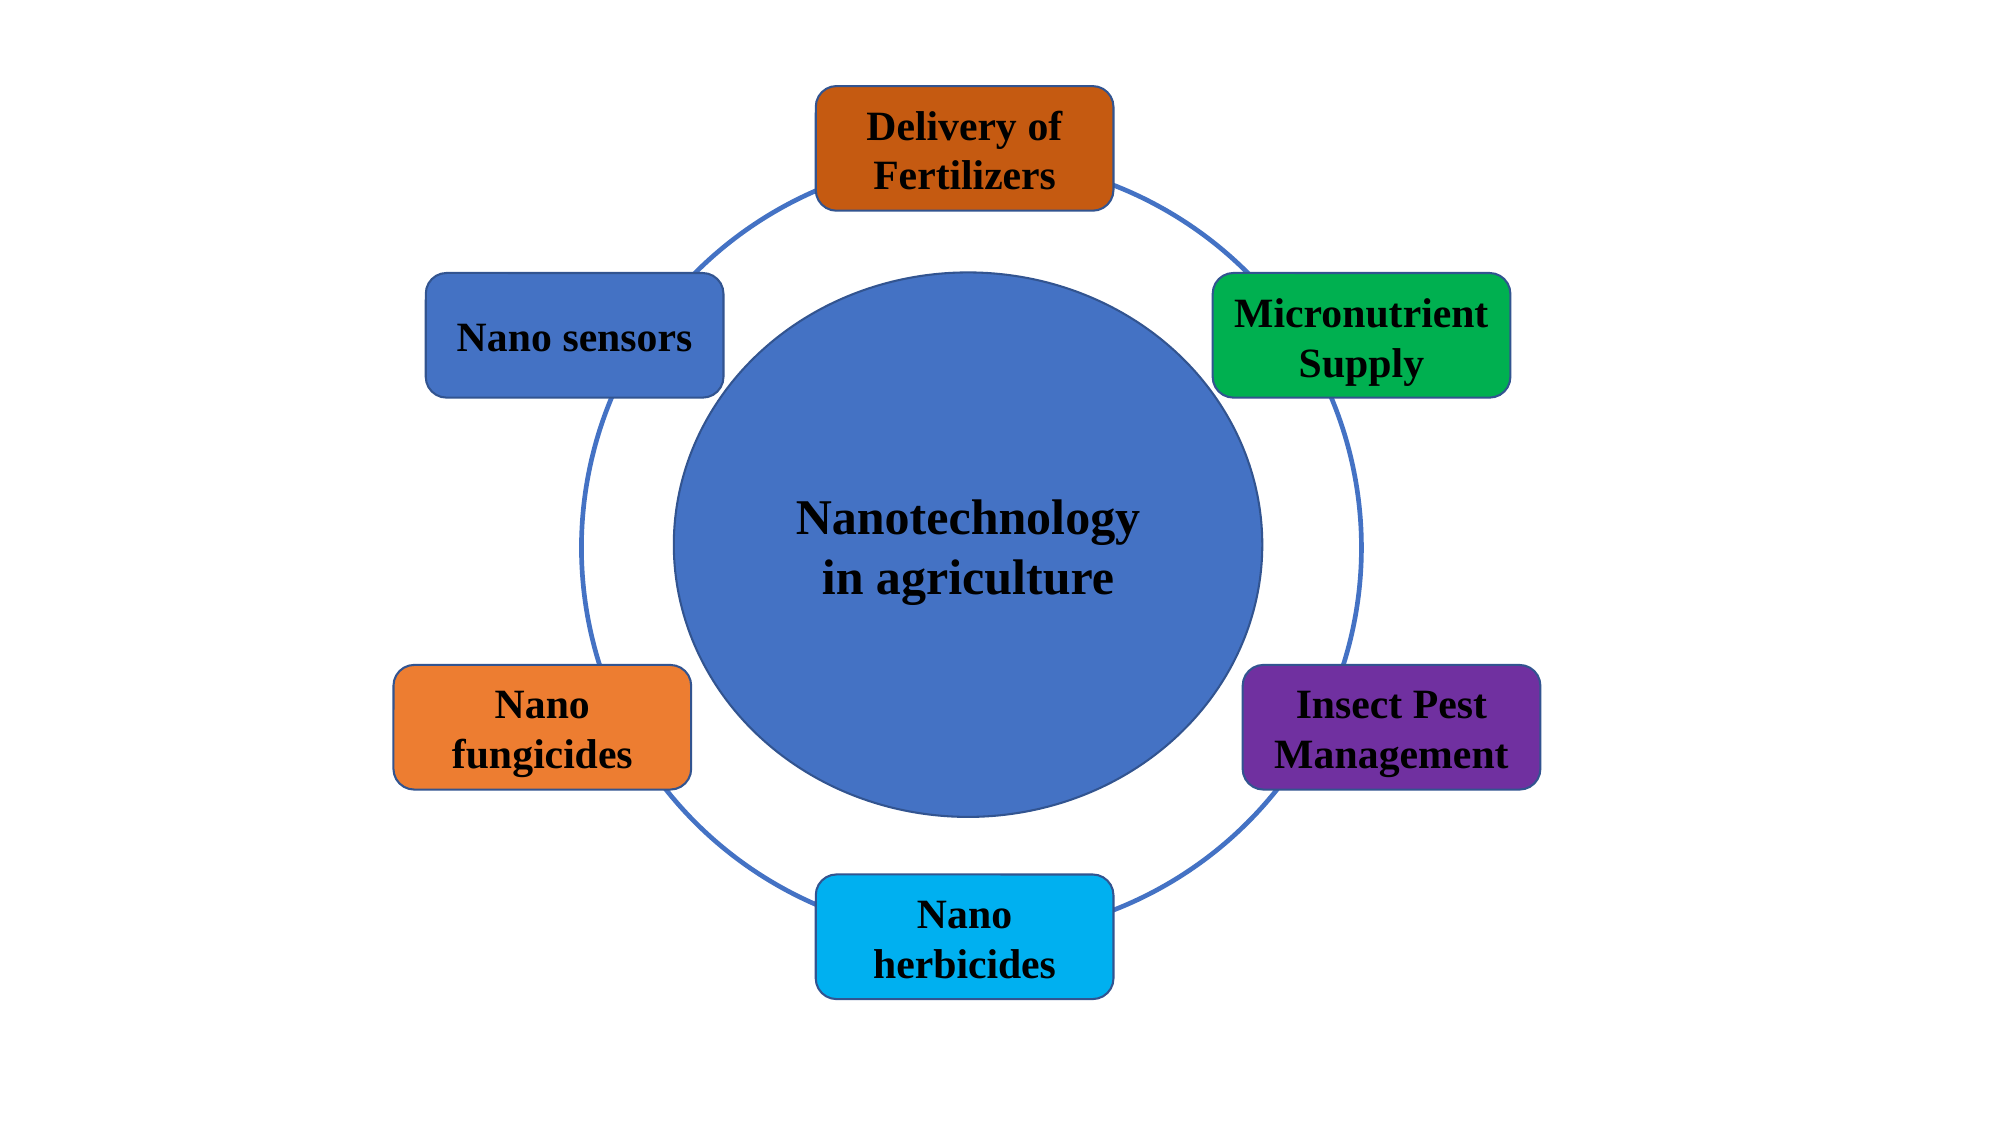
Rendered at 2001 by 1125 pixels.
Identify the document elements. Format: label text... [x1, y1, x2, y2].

text_box Nano fungicides [392, 663, 693, 791]
text_box Insect Pest Management [1241, 663, 1542, 791]
text_box Nano sensors [424, 271, 725, 399]
text_box Delivery of Fertilizers [814, 85, 1115, 212]
text_box Micronutrient Supply [1211, 271, 1512, 399]
text_box Nano herbicides [814, 873, 1115, 1001]
text_box Nanotechnology in agriculture [672, 271, 1264, 818]
text_box [580, 184, 1363, 911]
